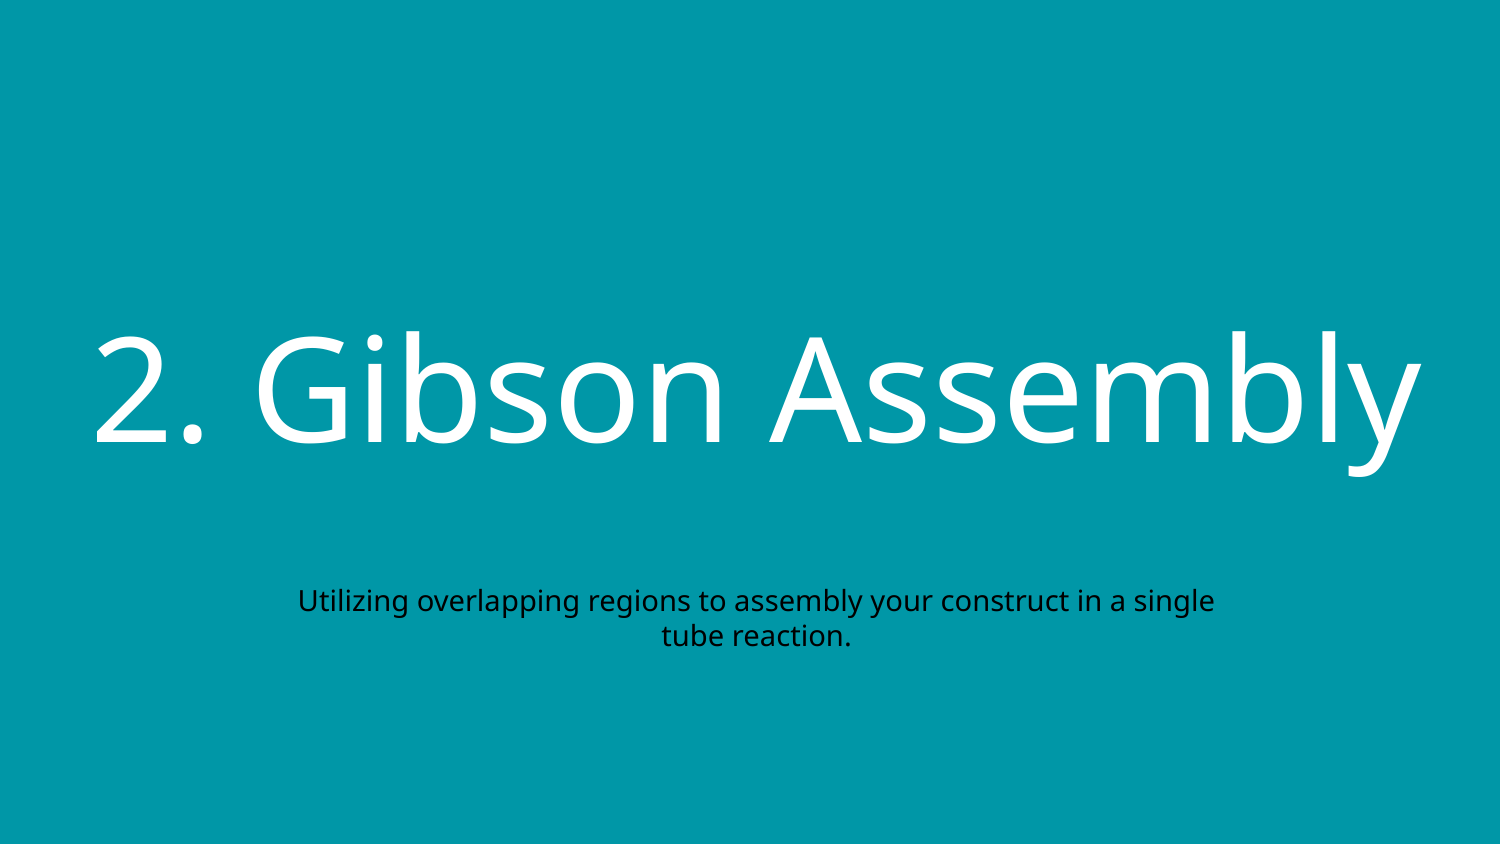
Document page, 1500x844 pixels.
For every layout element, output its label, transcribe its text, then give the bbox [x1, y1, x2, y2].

text_box 2. Gibson Assembly [13, 248, 1500, 520]
text_box Utilizing overlapping regions to assembly your construct in a single tube reaction. [265, 566, 1248, 682]
